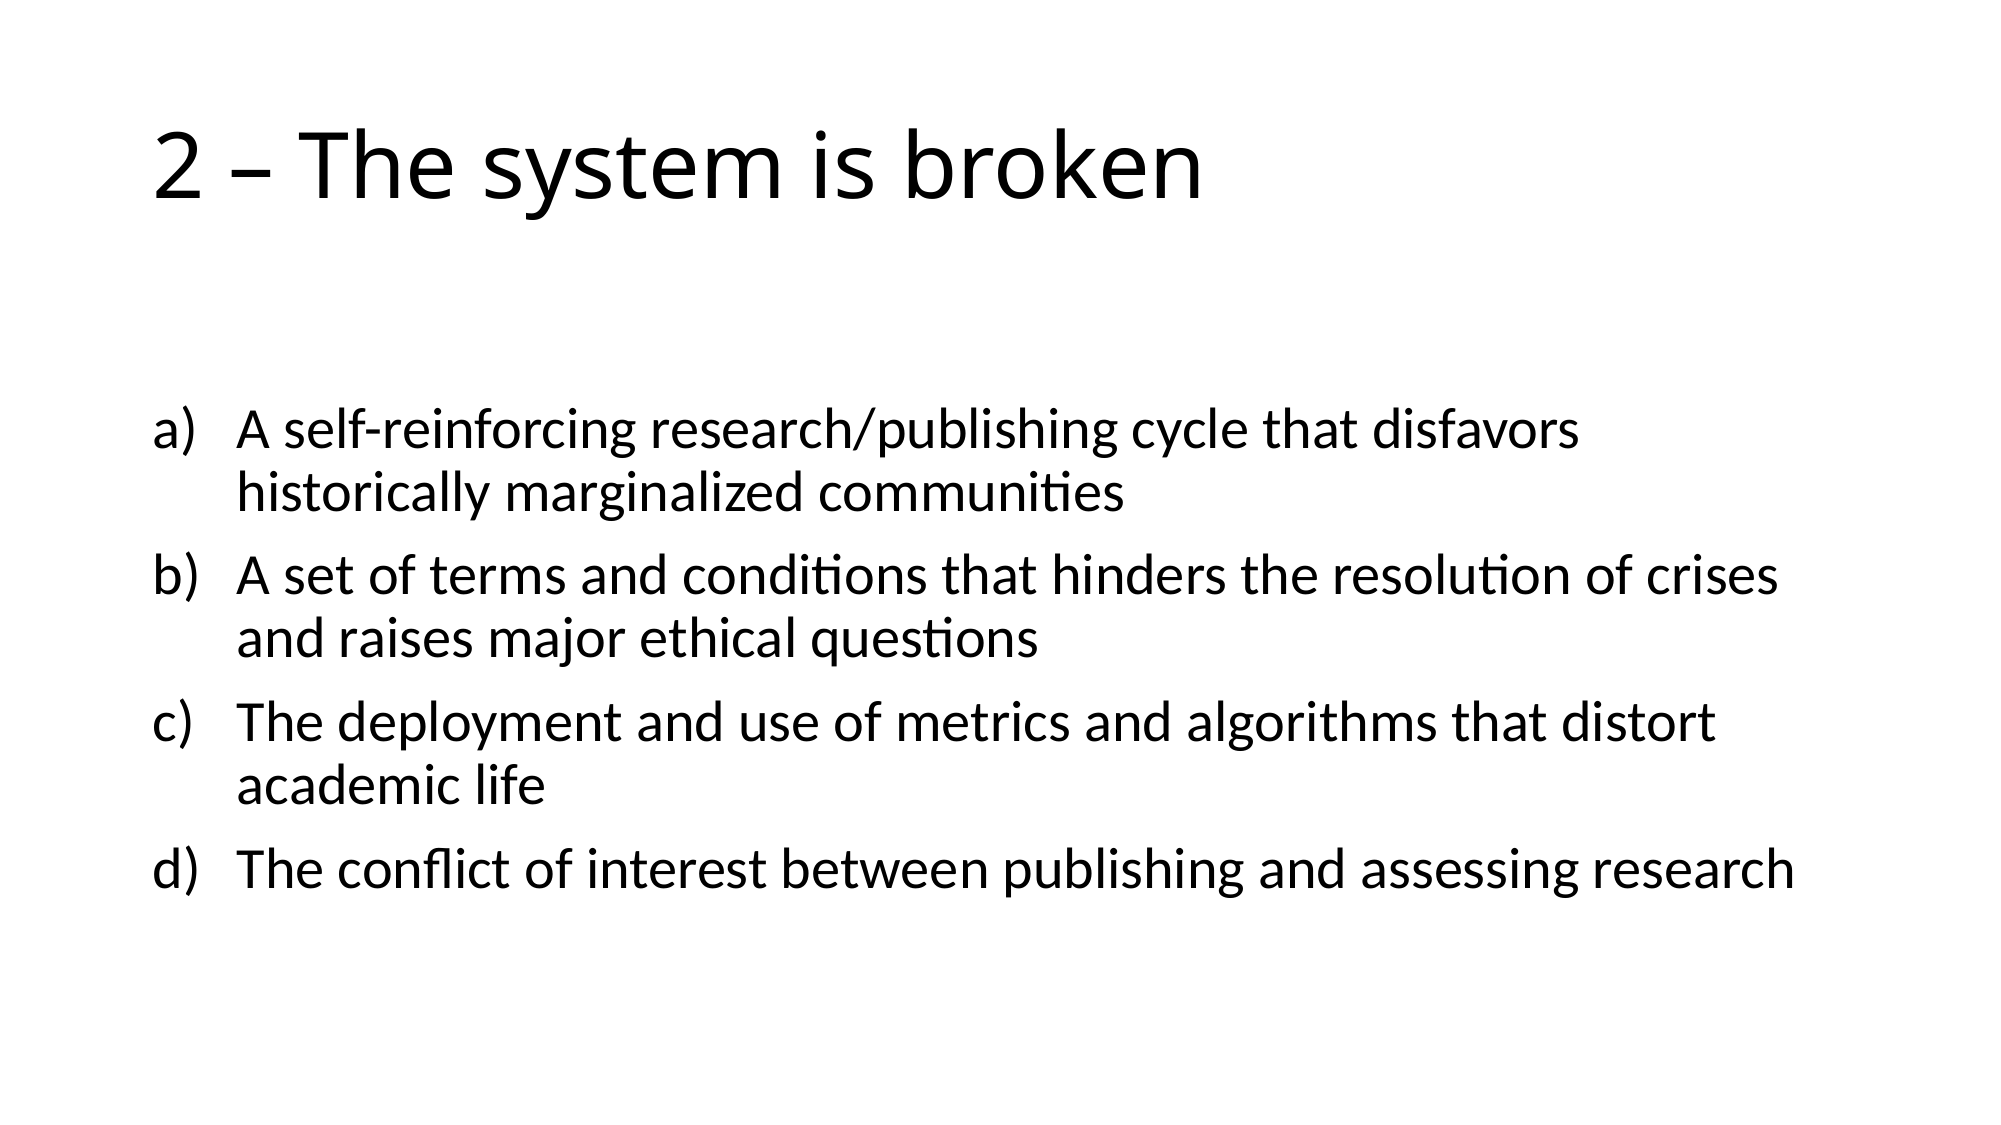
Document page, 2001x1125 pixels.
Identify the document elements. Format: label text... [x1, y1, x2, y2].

list A self-reinforcing research/publishing cycle that disfavors historically marginalized communities A set of terms and conditions that hinders the resolution of crises and raises major ethical questions The deployment and use of metrics and algorithms that distort academic life The conflict of interest between publishing and assessing research [137, 299, 1863, 1014]
title 2 – The system is broken [137, 59, 1863, 278]
